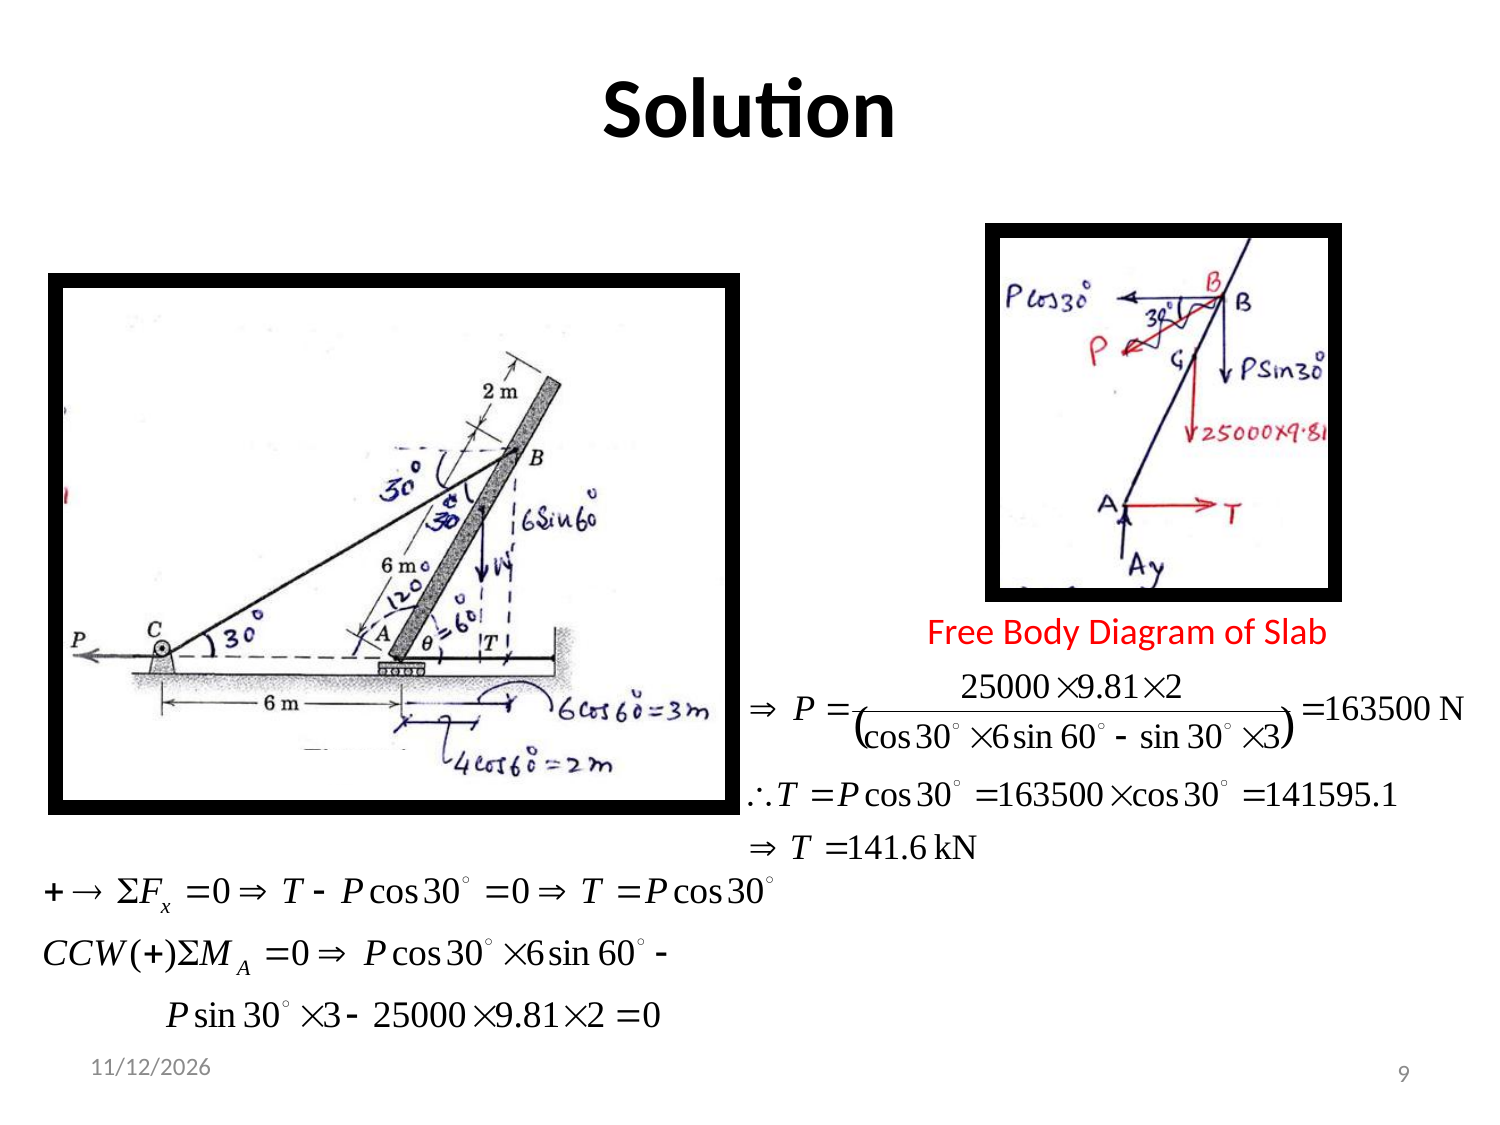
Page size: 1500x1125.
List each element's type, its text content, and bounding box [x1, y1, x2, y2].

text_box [37, 862, 782, 1035]
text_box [62, 287, 726, 801]
picture [999, 237, 1328, 588]
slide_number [75, 1043, 425, 1103]
title Solution [75, 45, 1425, 163]
slide_number 9 [1074, 1042, 1425, 1103]
text_box Free Body Diagram of Slab [912, 599, 1475, 660]
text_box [743, 662, 1473, 869]
